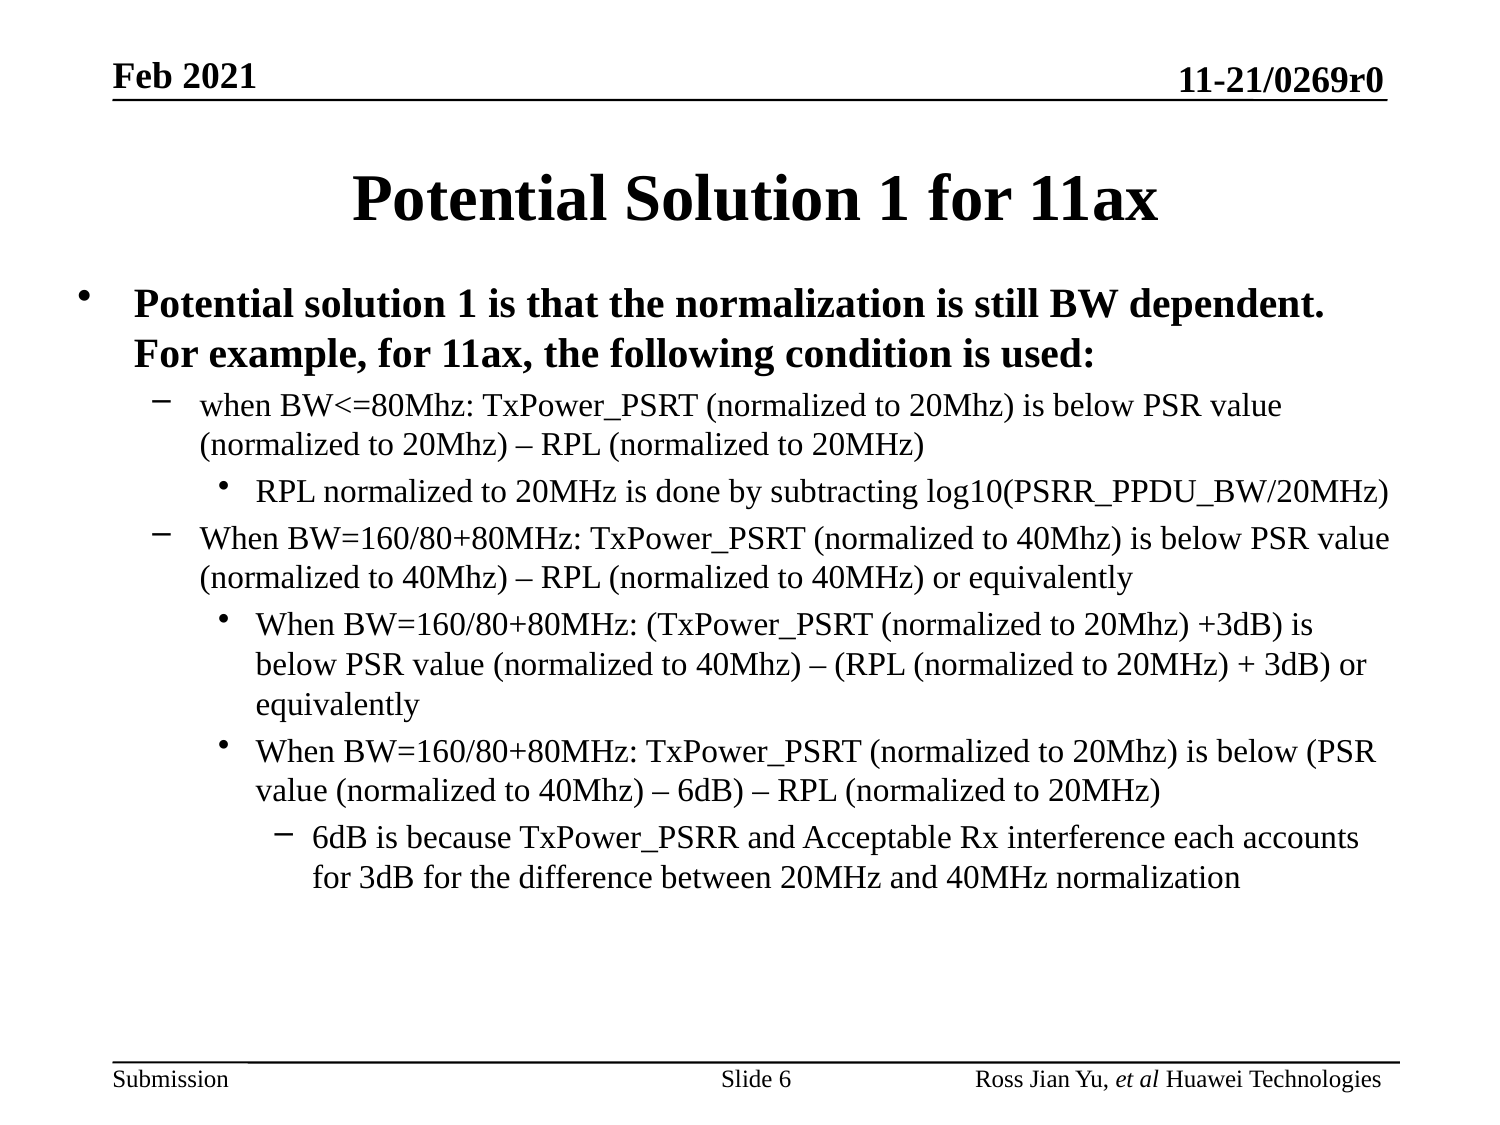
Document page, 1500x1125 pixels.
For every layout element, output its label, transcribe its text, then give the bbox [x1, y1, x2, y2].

title Potential Solution 1 for 11ax [99, 149, 1413, 238]
slide_number Slide 6 [712, 1061, 800, 1093]
list Potential solution 1 is that the normalization is still BW dependent. For example, for 11ax, the following condition is used: when BW<=80Mhz: TxPower_PSRT (normalized to 20Mhz) is below PSR value (normalized to 20Mhz) – RPL (normalized to 20MHz) RPL normalized to 20MHz is done by subtracting log10(PSRR_PPDU_BW/20MHz) When BW=160/80+80MHz: TxPower_PSRT (normalized to 40Mhz) is below PSR value (normalized to 40Mhz) – RPL (normalized to 40MHz) or equivalently When BW=160/80+80MHz: (TxPower_PSRT (normalized to 20Mhz) +3dB) is below PSR value (normalized to 40Mhz) – (RPL (normalized to 20MHz) + 3dB) or equivalently When BW=160/80+80MHz: TxPower_PSRT (normalized to 20Mhz) is below (PSR value (normalized to 40Mhz) – 6dB) – RPL (normalized to 20MHz) 6dB is because TxPower_PSRR and Acceptable Rx interference each accounts for 3dB for the difference between 20MHz and 40MHz normalization [62, 268, 1413, 926]
